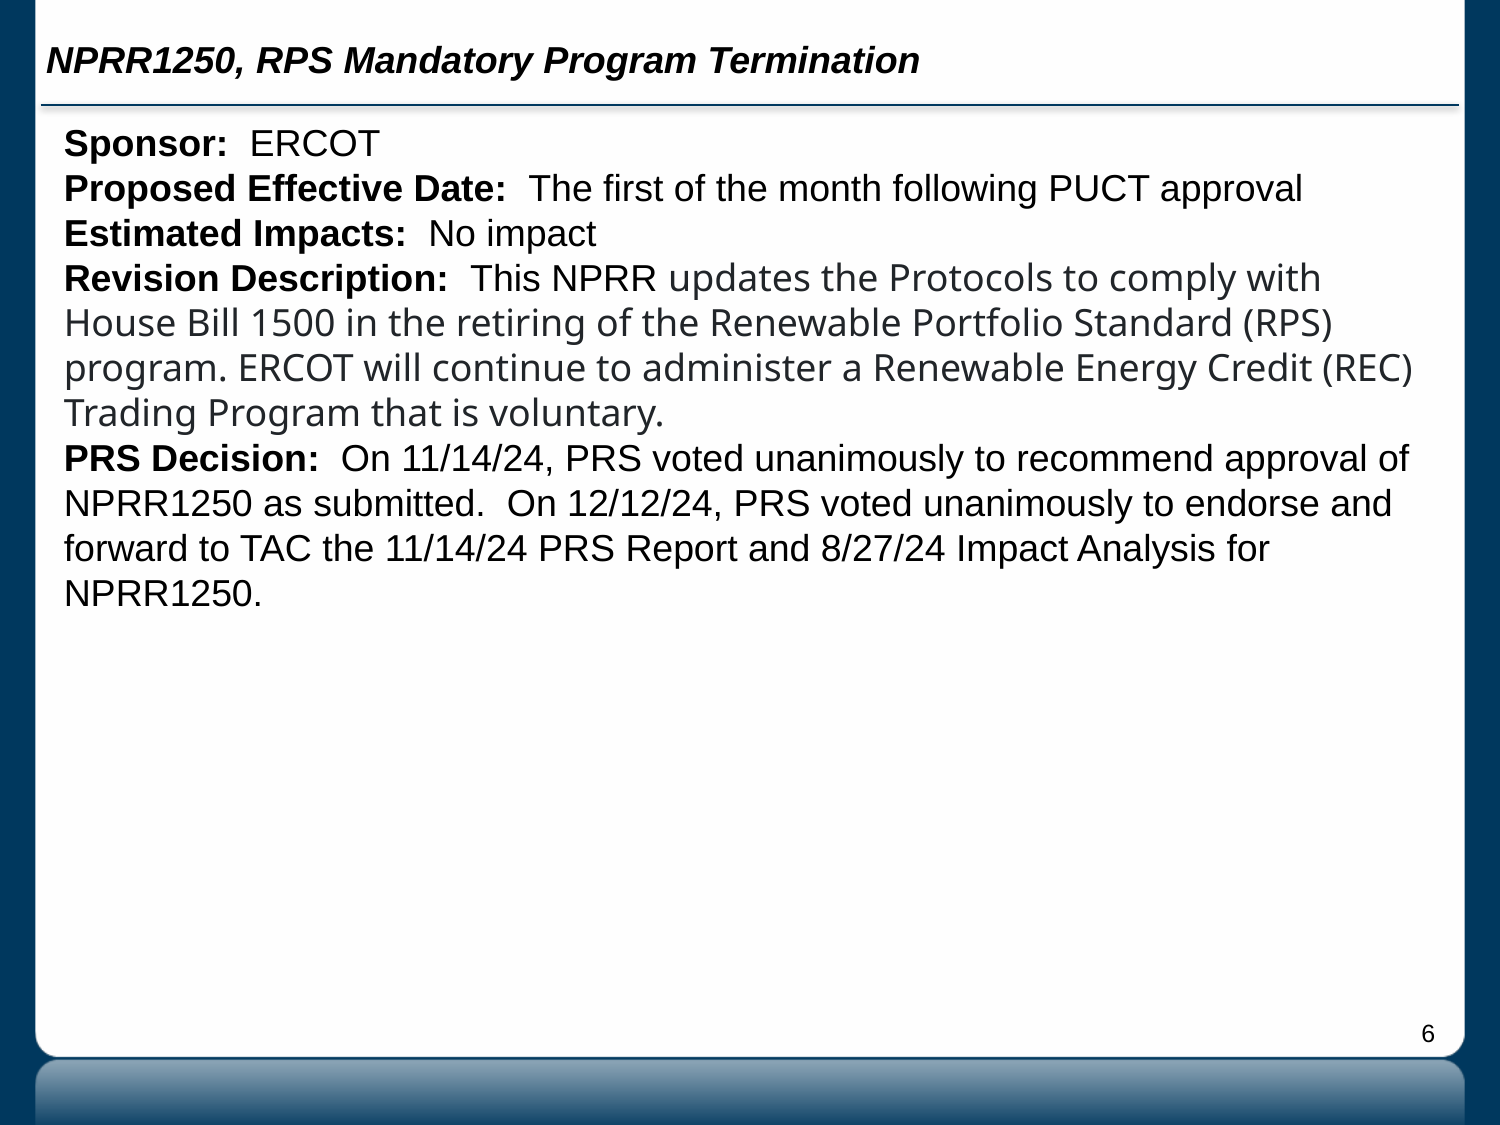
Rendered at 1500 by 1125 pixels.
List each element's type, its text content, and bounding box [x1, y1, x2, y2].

picture [35, 0, 1465, 1125]
title NPRR1250, RPS Mandatory Program Termination [31, 20, 1464, 97]
text_box Sponsor: ERCOT Proposed Effective Date: The first of the month following PUCT approval Estimated Impacts: No impact Revision Description: This NPRR updates the Protocols to comply with House Bill 1500 in the retiring of the Renewable Portfolio Standard (RPS) program. ERCOT will continue to administer a Renewable Energy Credit (REC) Trading Program that is voluntary. PRS Decision: On 11/14/24, PRS voted unanimously to recommend approval of NPRR1250 as submitted. On 12/12/24, PRS voted unanimously to endorse and forward to TAC the 11/14/24 PRS Report and 8/27/24 Impact Analysis for NPRR1250. [11, 111, 1444, 621]
